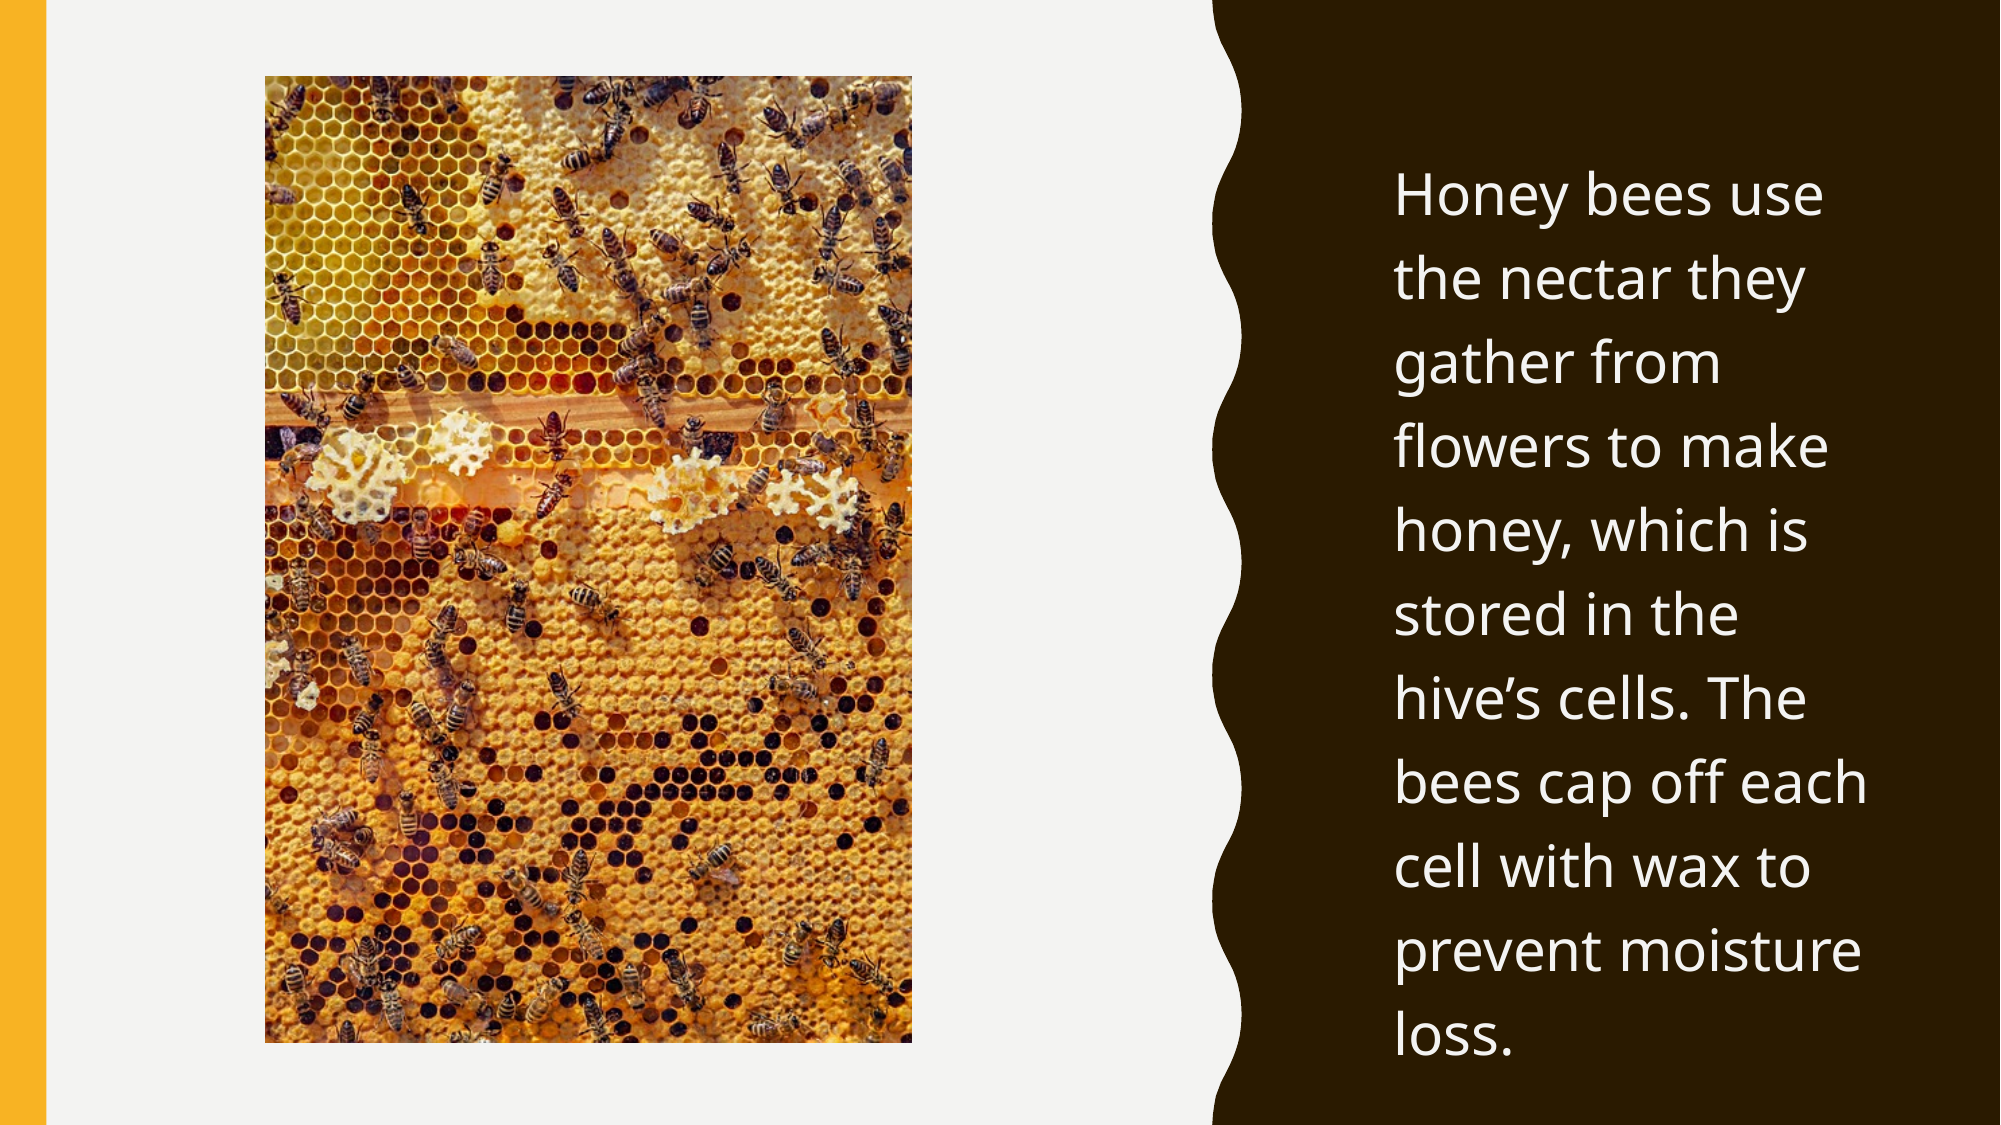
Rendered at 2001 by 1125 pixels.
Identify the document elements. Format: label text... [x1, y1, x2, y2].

list Honey bees use the nectar they gather from flowers to make honey, which is stored in the hive’s cells. The bees cap off each cell with wax to prevent moisture loss. [1378, 135, 1886, 984]
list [265, 76, 912, 1043]
